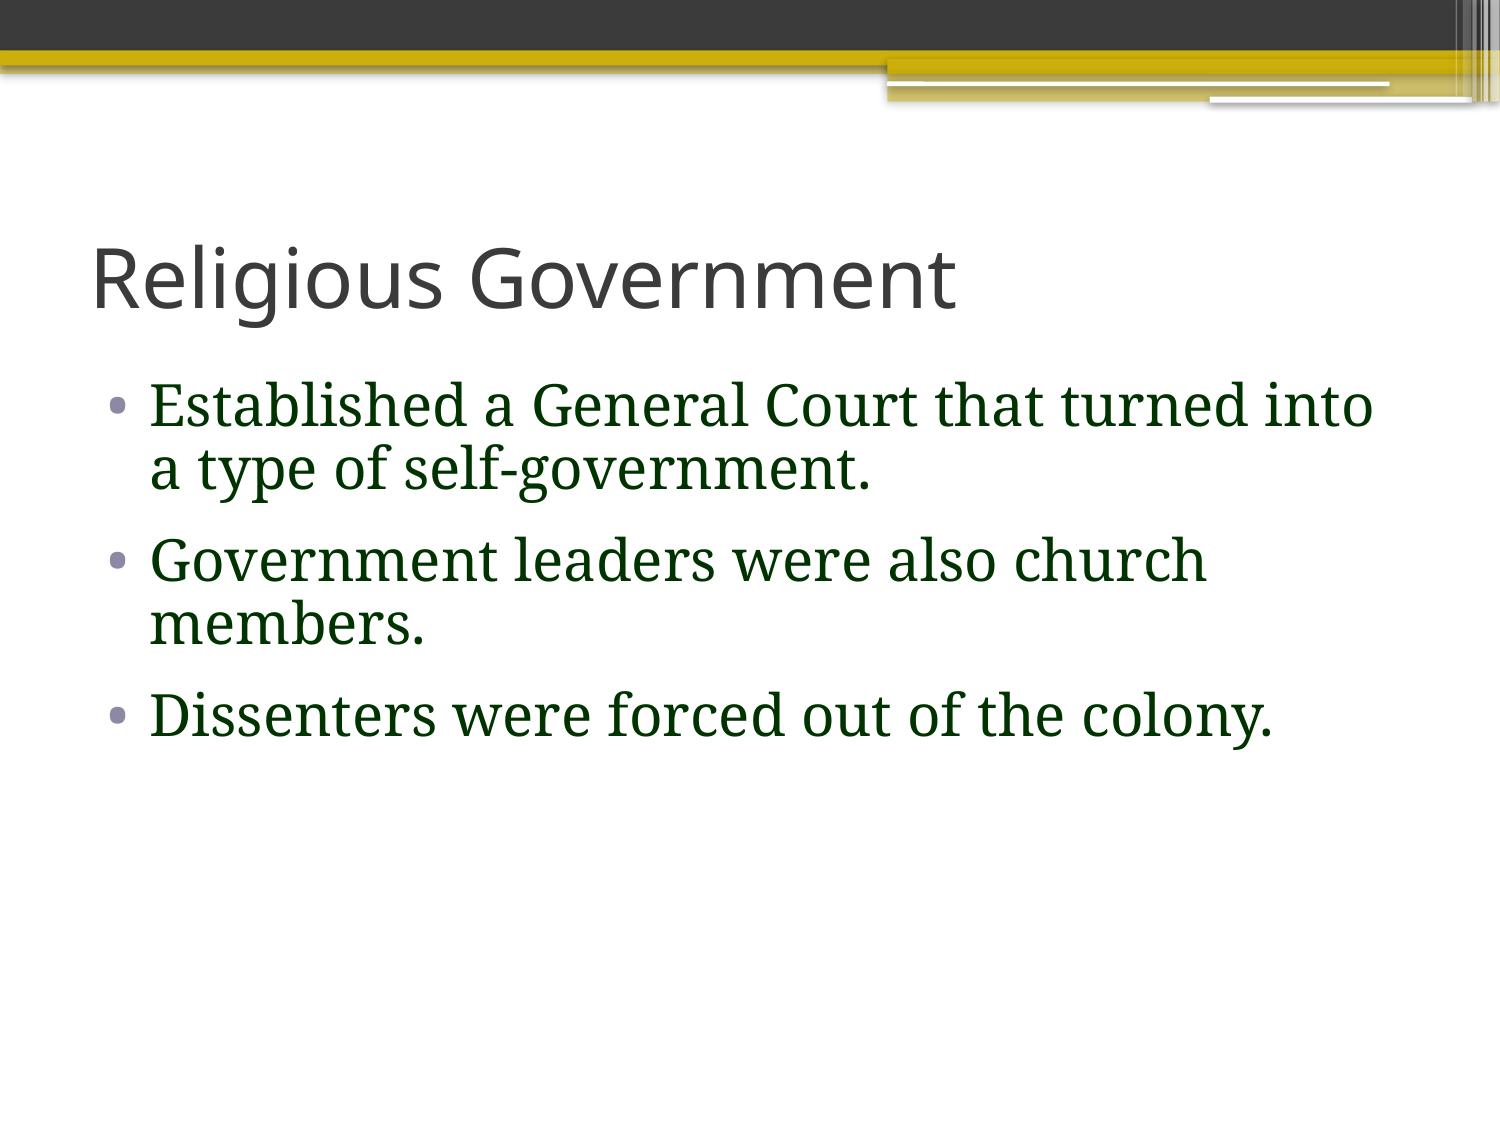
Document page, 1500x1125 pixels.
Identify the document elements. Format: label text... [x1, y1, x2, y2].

title Religious Government [75, 187, 1425, 363]
list Established a General Court that turned into a type of self-government. Government leaders were also church members. Dissenters were forced out of the colony. [75, 368, 1425, 1079]
